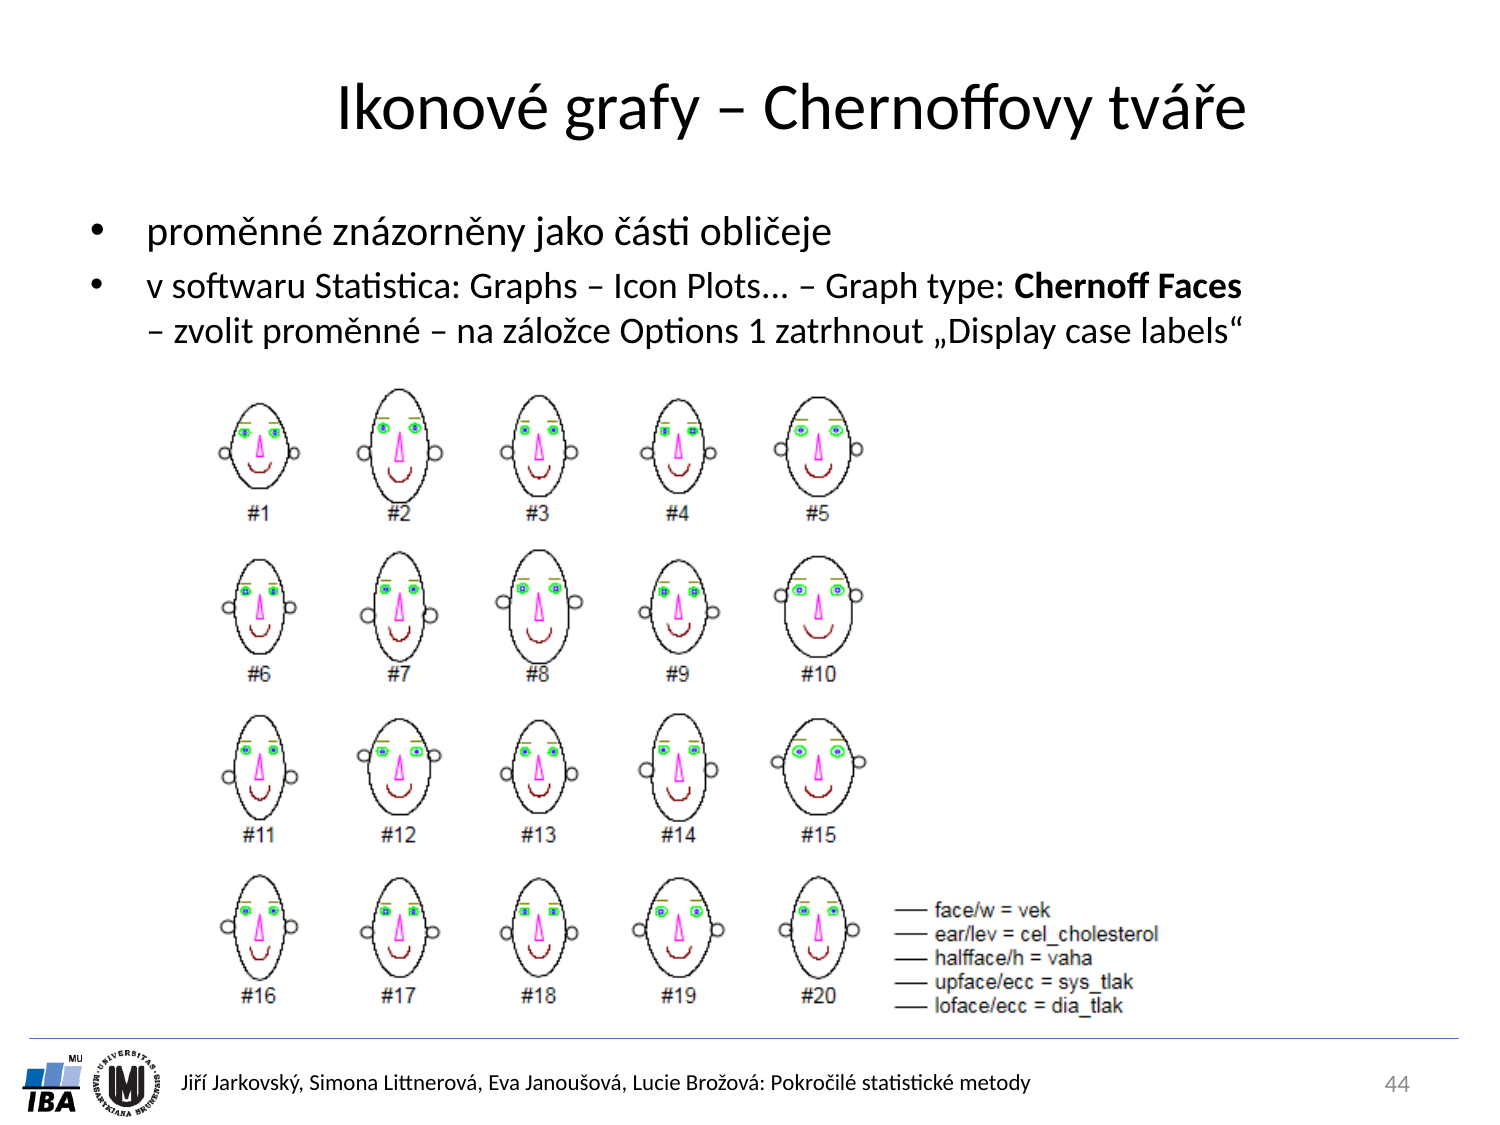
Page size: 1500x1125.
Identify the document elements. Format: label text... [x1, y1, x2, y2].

title Ikonové grafy – Chernoffovy tváře [85, 45, 1500, 161]
picture [93, 1050, 160, 1117]
list proměnné znázorněny jako části obličeje v softwaru Statistica: Graphs – Icon Plots... – Graph type: Chernoff Faces – zvolit proměnné – na záložce Options 1 zatrhnout „Display case labels“ [75, 196, 1447, 1005]
slide_number 44 [1074, 1052, 1425, 1113]
picture [22, 1055, 82, 1112]
picture [182, 382, 1176, 1029]
